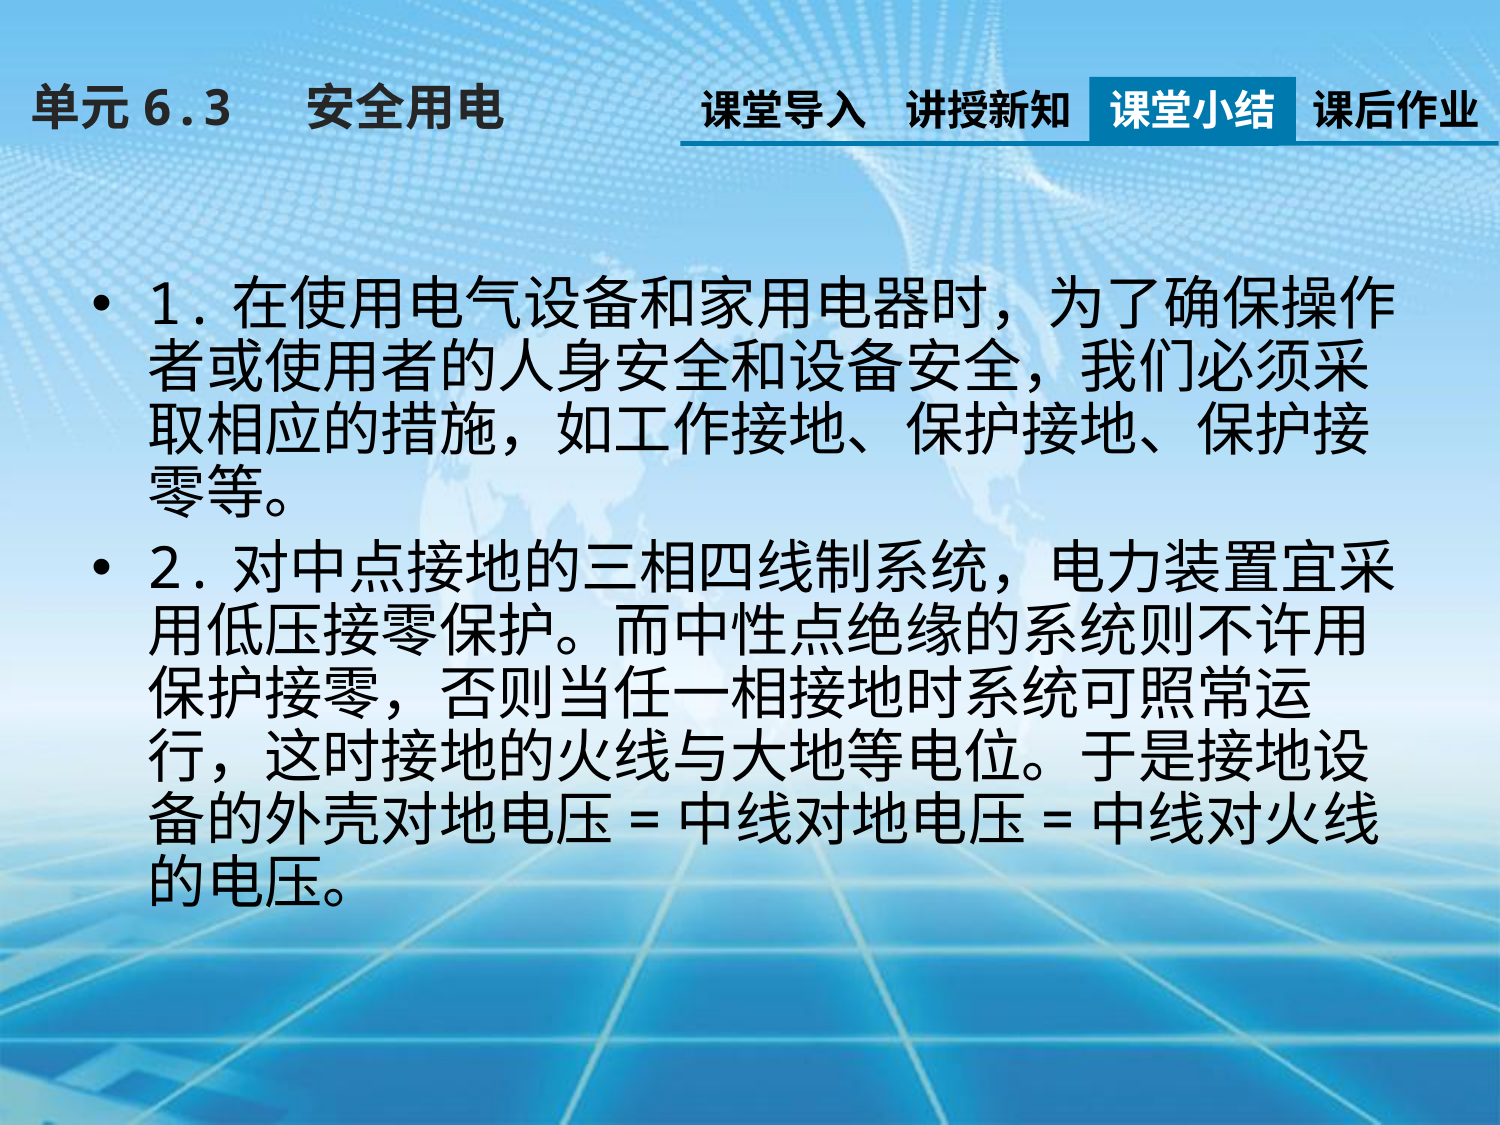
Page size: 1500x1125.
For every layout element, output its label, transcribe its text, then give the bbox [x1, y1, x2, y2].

text_box 1.在使用电气设备和家用电器时，为了确保操作者或使用者的人身安全和设备安全，我们必须采取相应的措施，如工作接地、保护接地、保护接零等。 2.对中点接地的三相四线制系统，电力装置宜采用低压接零保护。而中性点绝缘的系统则不许用保护接零，否则当任一相接地时系统可照常运行，这时接地的火线与大地等电位。于是接地设备的外壳对地电压=中线对地电压=中线对火线的电压。 [76, 267, 1424, 1010]
picture [0, 0, 1500, 1125]
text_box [15, 67, 1500, 144]
